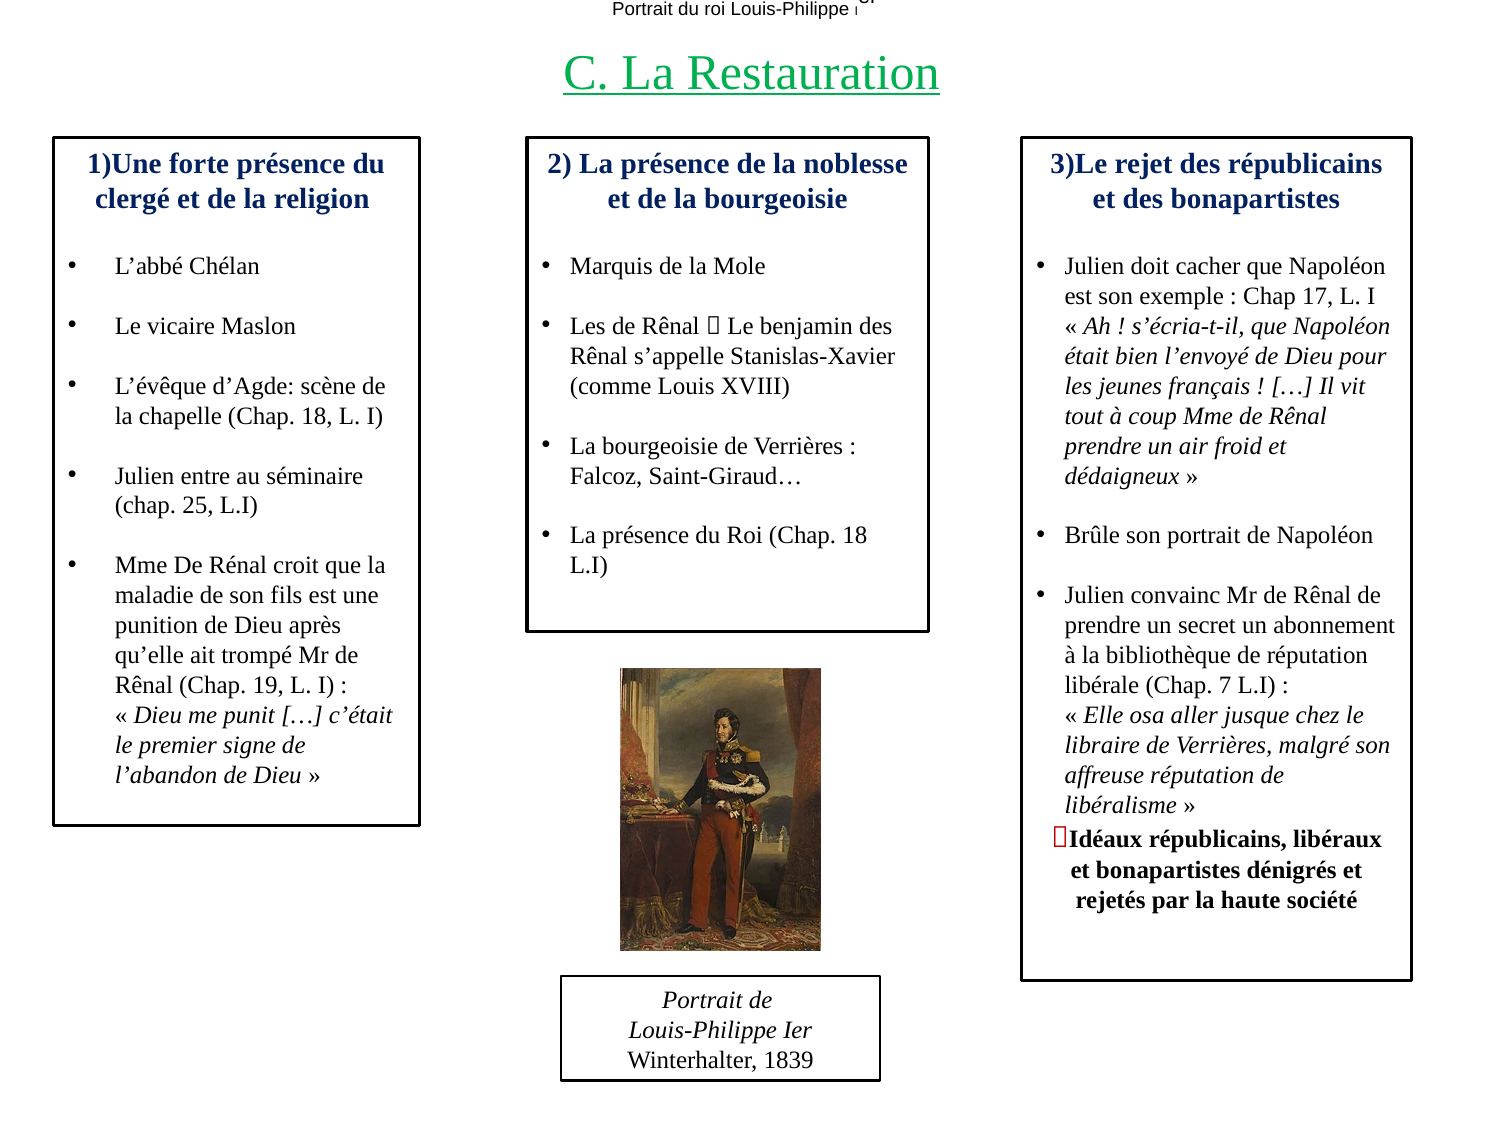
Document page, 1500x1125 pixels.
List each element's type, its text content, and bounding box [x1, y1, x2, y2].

text_box 3)Le rejet des républicains et des bonapartistes Julien doit cacher que Napoléon est son exemple : Chap 17, L. I « Ah ! s’écria-t-il, que Napoléon était bien l’envoyé de Dieu pour les jeunes français ! […] Il vit tout à coup Mme de Rênal prendre un air froid et dédaigneux » Brûle son portrait de Napoléon Julien convainc Mr de Rênal de prendre un secret un abonnement à la bibliothèque de réputation libérale (Chap. 7 L.I) : « Elle osa aller jusque chez le libraire de Verrières, malgré son affreuse réputation de libéralisme » Idéaux républicains, libéraux et bonapartistes dénigrés et rejetés par la haute société [1021, 137, 1412, 981]
text_box 2) La présence de la noblesse et de la bourgeoisie Marquis de la Mole Les de Rênal  Le benjamin des Rênal s’appelle Stanislas-Xavier (comme Louis XVIII) La bourgeoisie de Verrières : Falcoz, Saint-Giraud… La présence du Roi (Chap. 18 L.I) [526, 137, 929, 632]
text_box 1)Une forte présence du clergé et de la religion L’abbé Chélan Le vicaire Maslon L’évêque d’Agde: scène de la chapelle (Chap. 18, L. I) Julien entre au séminaire (chap. 25, L.I) Mme De Rénal croit que la maladie de son fils est une punition de Dieu après qu’elle ait trompé Mr de Rênal (Chap. 19, L. I) : « Dieu me punit […] c’était le premier signe de l’abandon de Dieu » [53, 137, 420, 826]
title C. La Restauration [76, 30, 1427, 219]
text_box Portrait du roi Louis-Philippe Ier [596, 0, 903, 31]
text_box Portrait de Louis-Philippe Ier Winterhalter, 1839 [561, 975, 880, 1081]
picture [619, 668, 822, 951]
